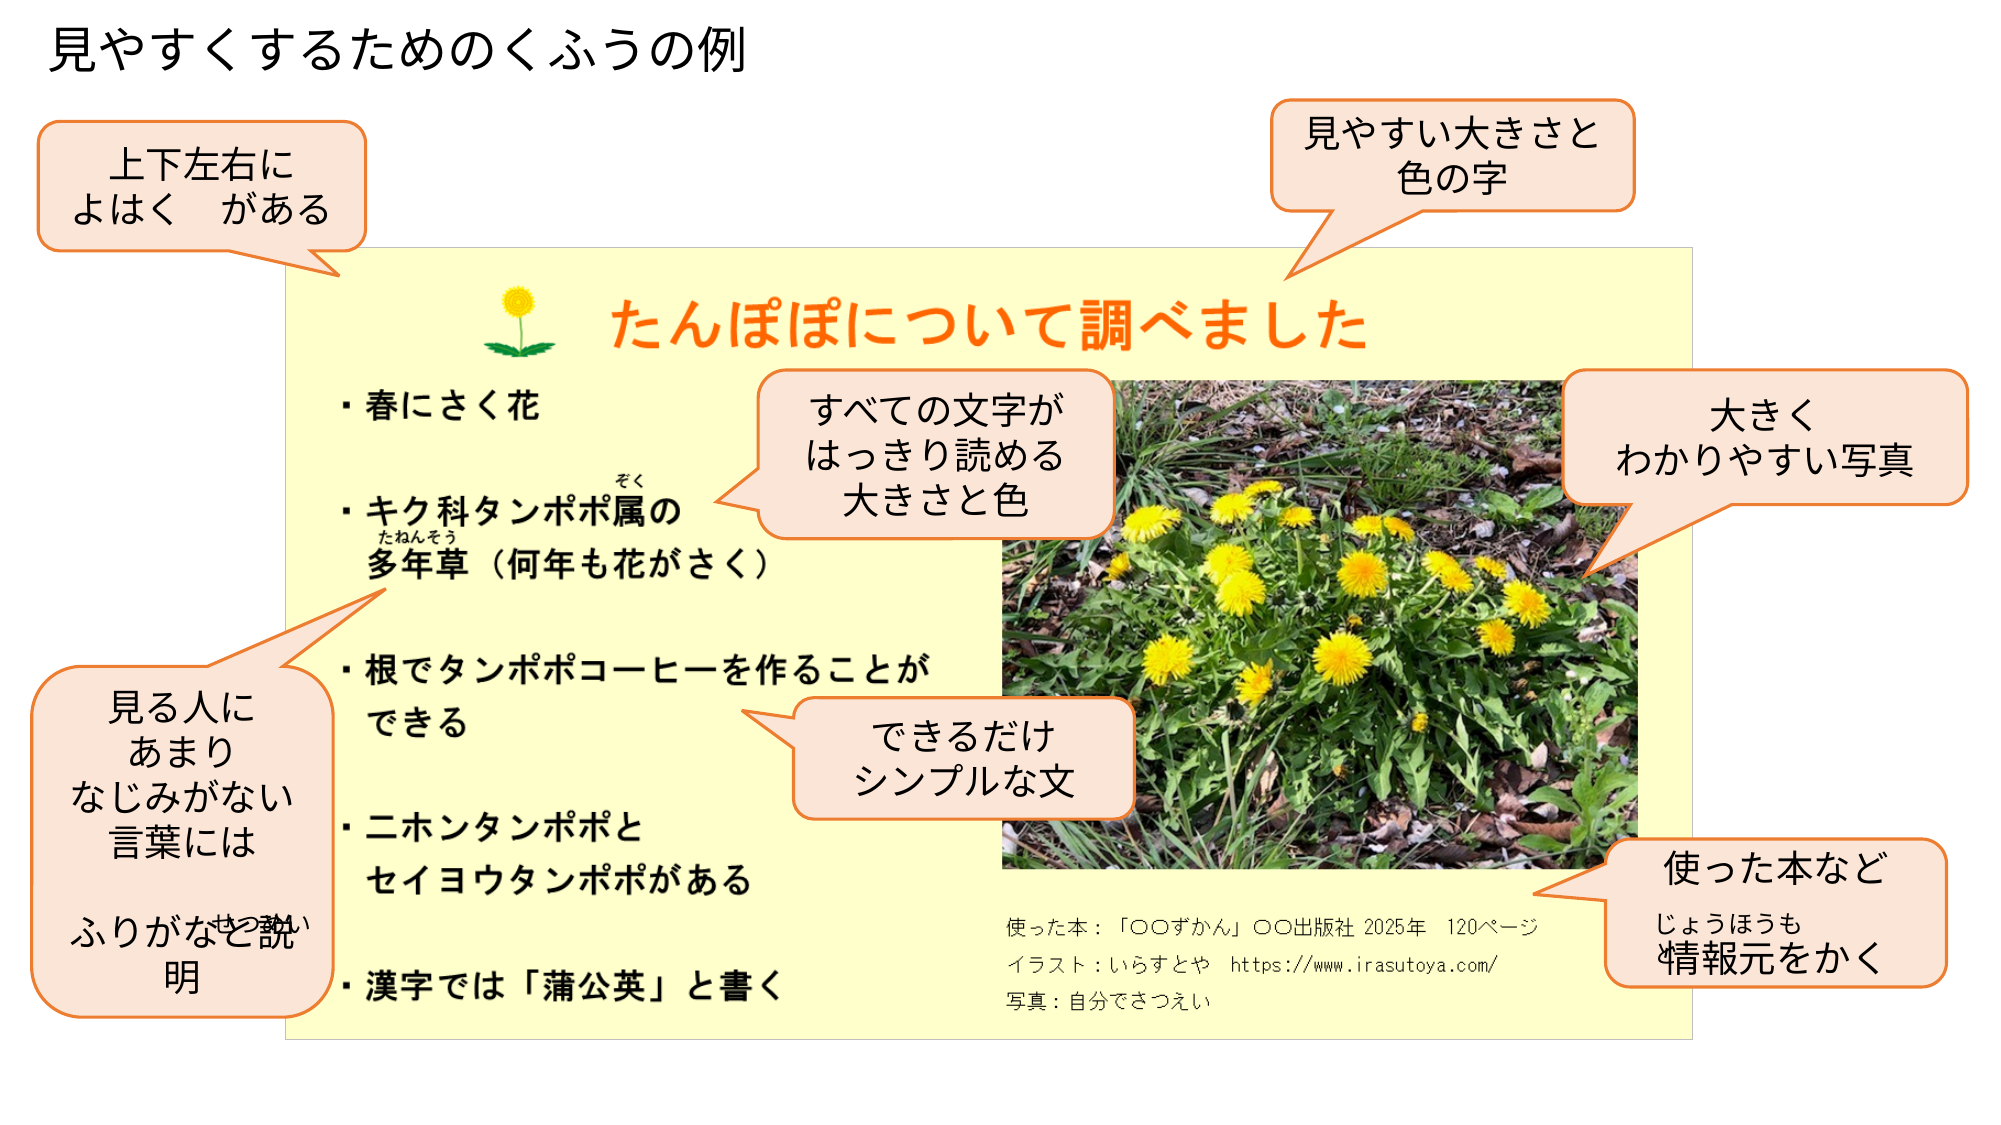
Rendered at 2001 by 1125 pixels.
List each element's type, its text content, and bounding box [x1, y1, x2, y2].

text_box 見やすくするためのくふうの例 [32, 10, 1389, 86]
text_box せつめい [196, 901, 285, 947]
text_box 見やすい大きさと 色の字 [1270, 98, 1636, 247]
text_box じょうほうもと [1693, 901, 1820, 977]
text_box 使った本など 情報元をかく [1693, 837, 1948, 989]
text_box 上下左右に よはく がある [37, 120, 367, 265]
text_box 見る人に あまり なじみがない 言葉には ふりがなと説明 [30, 631, 285, 1019]
text_box 大きく わかりやすい写真 [1693, 368, 1969, 525]
picture [285, 247, 1693, 1040]
